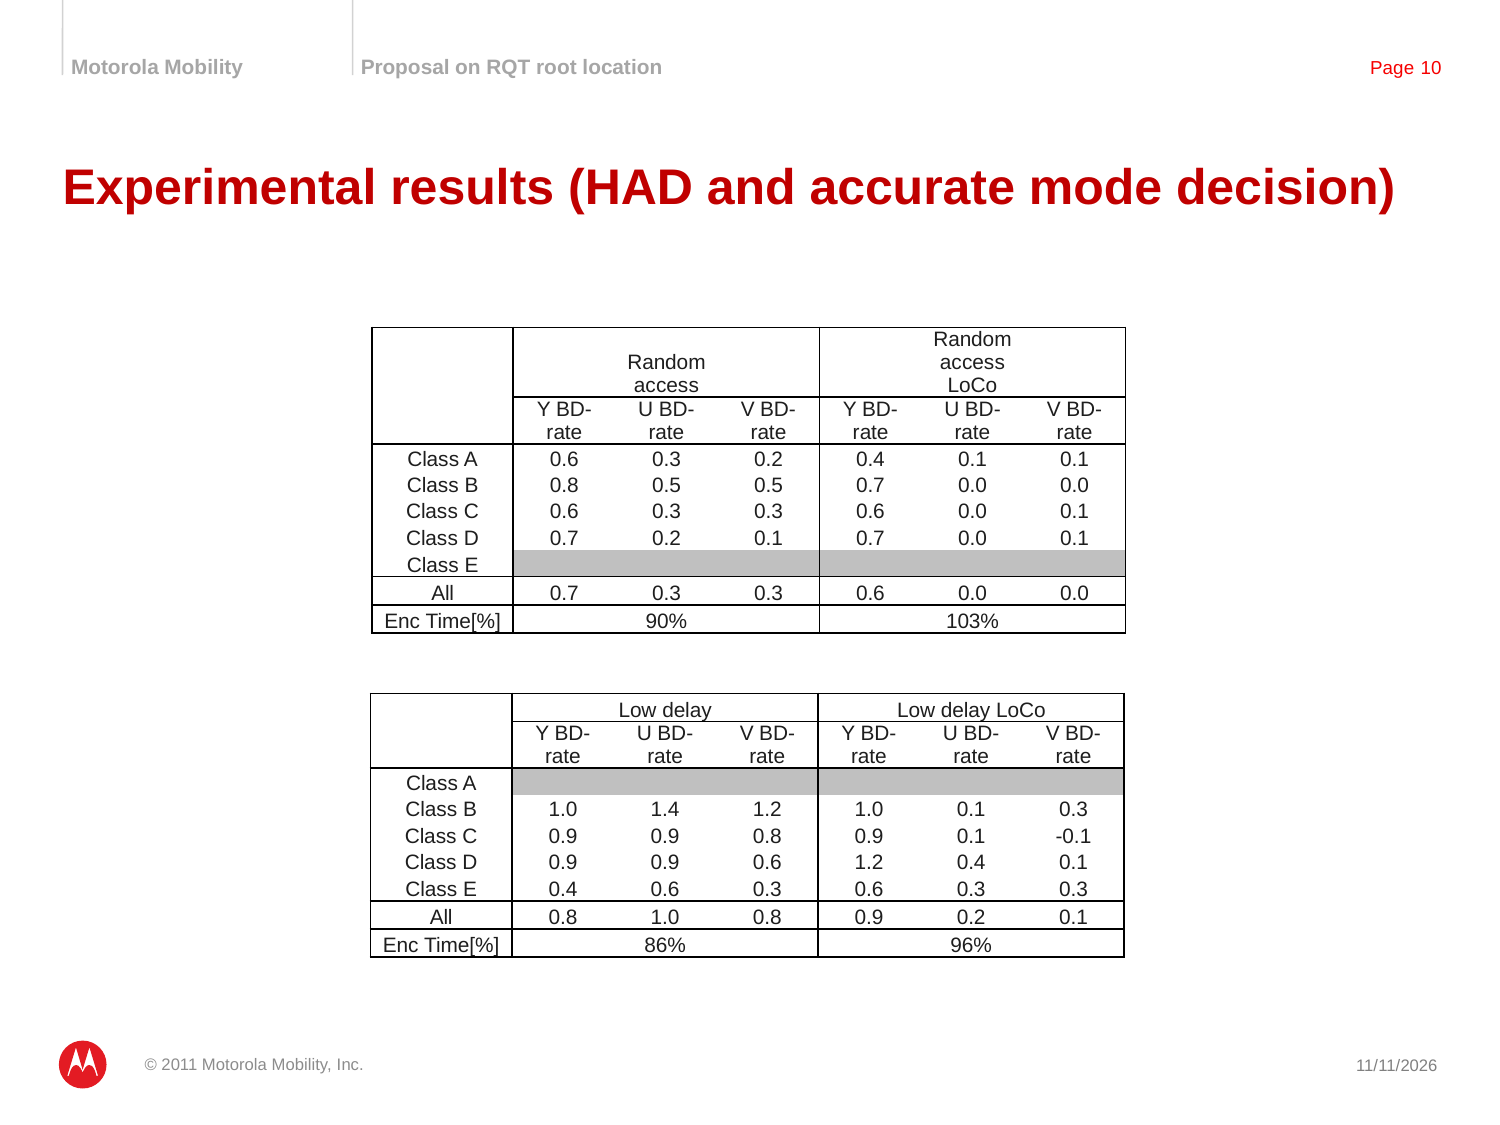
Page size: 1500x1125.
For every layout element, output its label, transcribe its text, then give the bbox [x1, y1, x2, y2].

table_cell 0.1 [920, 821, 1023, 848]
table_header Low delay LoCo [819, 694, 1123, 721]
table_cell 0.5 [717, 470, 819, 497]
table_cell Class C [371, 821, 511, 848]
table_cell 0.4 [820, 445, 921, 470]
table_cell 0.5 [615, 470, 717, 497]
table_cell 0.3 [1023, 795, 1123, 821]
footer © 2011 Motorola Mobility, Inc. [129, 1041, 605, 1086]
table_cell Class D [371, 848, 511, 874]
table_cell 1.0 [819, 795, 920, 821]
table_cell 0.3 [717, 874, 817, 900]
table_cell 0.6 [514, 497, 615, 524]
table_cell 0.1 [1024, 497, 1125, 524]
table_cell 1.2 [819, 848, 920, 874]
table_cell U BD-rate [615, 398, 717, 443]
table_cell [717, 769, 817, 795]
table_header [371, 694, 511, 722]
table_cell [615, 550, 717, 576]
table_cell 0.3 [615, 445, 717, 470]
table_cell 0.0 [921, 524, 1024, 550]
table_cell 0.2 [717, 445, 819, 470]
table_cell 0.6 [717, 848, 817, 874]
table_header Random access [615, 328, 717, 396]
table_header [717, 328, 819, 396]
table_cell [920, 769, 1023, 795]
table_header [1024, 328, 1125, 396]
table_cell U BD-rate [920, 722, 1023, 767]
table_cell V BD-rate [717, 722, 817, 767]
table_header [820, 328, 921, 396]
table_cell 0.9 [819, 821, 920, 848]
table_cell Class A [371, 769, 511, 795]
table_cell 1.0 [513, 795, 614, 821]
table_cell 0.1 [1023, 902, 1123, 928]
table_cell 0.6 [820, 577, 921, 604]
table_header Random access LoCo [921, 328, 1024, 396]
table_cell 0.0 [921, 497, 1024, 524]
table_cell 0.0 [921, 470, 1024, 497]
list [59, 289, 1436, 936]
table_cell 0.6 [514, 445, 615, 470]
table_cell [1023, 769, 1123, 795]
table_cell [371, 722, 511, 767]
table_cell Class C [373, 497, 512, 524]
table_cell 0.0 [1024, 577, 1125, 604]
table_cell 0.1 [921, 445, 1024, 470]
table_cell [819, 769, 920, 795]
table_cell 0.4 [513, 874, 614, 900]
table_cell 0.8 [513, 902, 614, 928]
table_cell 0.1 [1024, 524, 1125, 550]
table_cell 0.3 [717, 577, 819, 604]
table_cell 90% [514, 606, 819, 632]
table_cell U BD-rate [614, 722, 717, 767]
table_cell Y BD-rate [514, 398, 615, 443]
table_cell Class B [371, 795, 511, 821]
table_cell 0.8 [514, 470, 615, 497]
table_cell 0.9 [513, 821, 614, 848]
table_cell 0.4 [920, 848, 1023, 874]
table_cell 0.1 [717, 524, 819, 550]
table_cell V BD-rate [1024, 398, 1125, 443]
table_header Low delay [513, 694, 817, 721]
table_cell All [371, 902, 511, 928]
table_cell 1.4 [614, 795, 717, 821]
table_cell 0.6 [820, 497, 921, 524]
table_cell 0.2 [920, 902, 1023, 928]
table_cell U BD-rate [921, 398, 1024, 443]
table_cell 0.6 [819, 874, 920, 900]
table_cell 0.7 [820, 470, 921, 497]
title Experimental results (HAD and accurate mode decision) [62, 78, 1439, 215]
table_cell Class E [371, 874, 511, 900]
table_cell Class A [373, 445, 512, 470]
table_cell 0.1 [1023, 848, 1123, 874]
table_cell [513, 769, 614, 795]
table_cell 0.1 [1024, 445, 1125, 470]
table_cell -0.1 [1023, 821, 1123, 848]
table_cell 86% [513, 930, 817, 956]
table_cell Enc Time[%] [371, 930, 511, 956]
table_cell 0.9 [513, 848, 614, 874]
table_cell V BD-rate [717, 398, 819, 443]
table_cell [820, 550, 921, 576]
table_cell [1024, 550, 1125, 576]
table_cell [717, 550, 819, 576]
table_cell [614, 769, 717, 795]
table_cell Enc Time[%] [373, 606, 512, 632]
table_cell 0.3 [615, 497, 717, 524]
table_cell 0.7 [514, 524, 615, 550]
table_cell 0.2 [615, 524, 717, 550]
table_header [373, 328, 512, 443]
table_cell 96% [819, 930, 1123, 956]
table_cell Y BD-rate [513, 722, 614, 767]
table_cell 0.6 [614, 874, 717, 900]
table_cell 0.3 [717, 497, 819, 524]
table_cell Y BD-rate [819, 722, 920, 767]
table_cell 1.2 [717, 795, 817, 821]
table_cell Class B [373, 470, 512, 497]
table_cell 0.9 [819, 902, 920, 928]
table_cell 0.3 [615, 577, 717, 604]
table_cell [514, 550, 615, 576]
table_cell 0.3 [1023, 874, 1123, 900]
table_cell 0.7 [514, 577, 615, 604]
table_cell 0.1 [920, 795, 1023, 821]
table_header [514, 328, 615, 396]
table_cell 0.3 [920, 874, 1023, 900]
table_cell All [373, 577, 512, 604]
table_cell [921, 550, 1024, 576]
table_cell 103% [820, 606, 1125, 632]
table_cell Class E [373, 550, 512, 576]
table_cell 0.8 [717, 902, 817, 928]
table_cell 0.0 [1024, 470, 1125, 497]
table_cell 1.0 [614, 902, 717, 928]
table_cell 0.9 [614, 821, 717, 848]
table_cell 0.0 [921, 577, 1024, 604]
table_cell Class D [373, 524, 512, 550]
table_cell V BD-rate [1023, 722, 1123, 767]
table_cell 0.9 [614, 848, 717, 874]
table_cell 0.7 [820, 524, 921, 550]
table_cell 0.8 [717, 821, 817, 848]
table_cell Y BD-rate [820, 398, 921, 443]
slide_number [1347, 1043, 1447, 1087]
